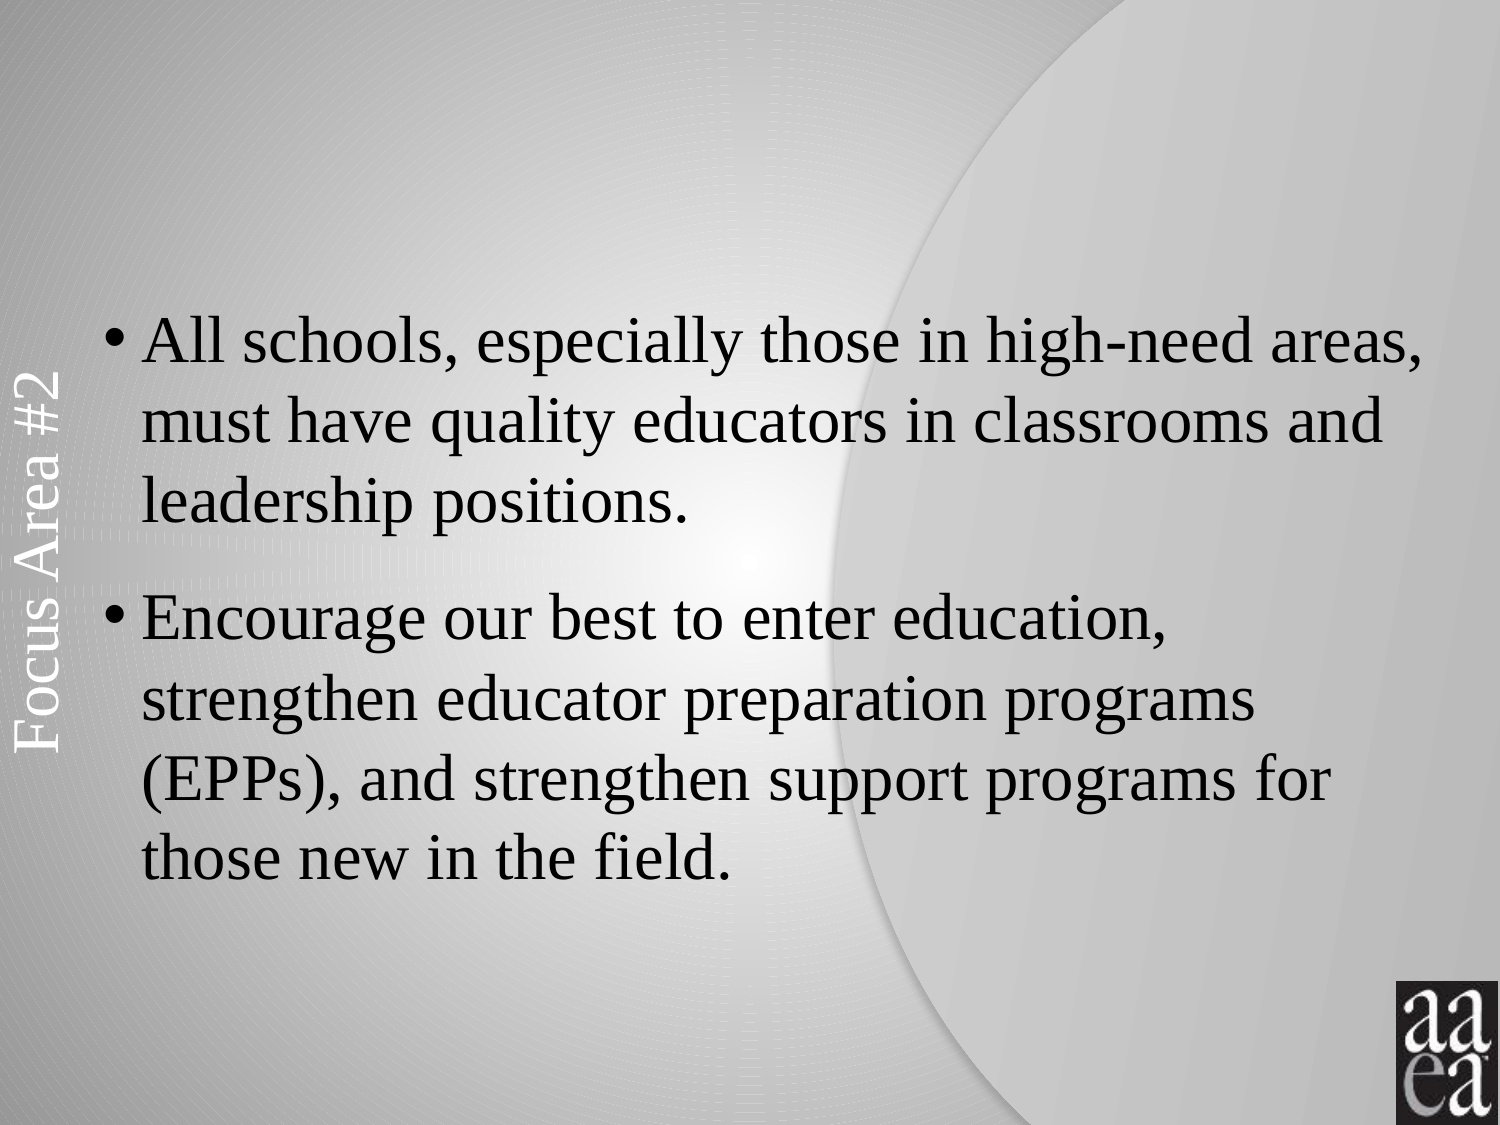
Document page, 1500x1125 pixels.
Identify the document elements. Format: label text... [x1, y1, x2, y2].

text_box Focus Area #2 [0, 140, 77, 985]
picture [1396, 981, 1498, 1125]
list All schools, especially those in high-need areas, must have quality educators in classrooms and leadership positions. Encourage our best to enter education, strengthen educator preparation programs (EPPs), and strengthen support programs for those new in the field. [77, 281, 1449, 924]
